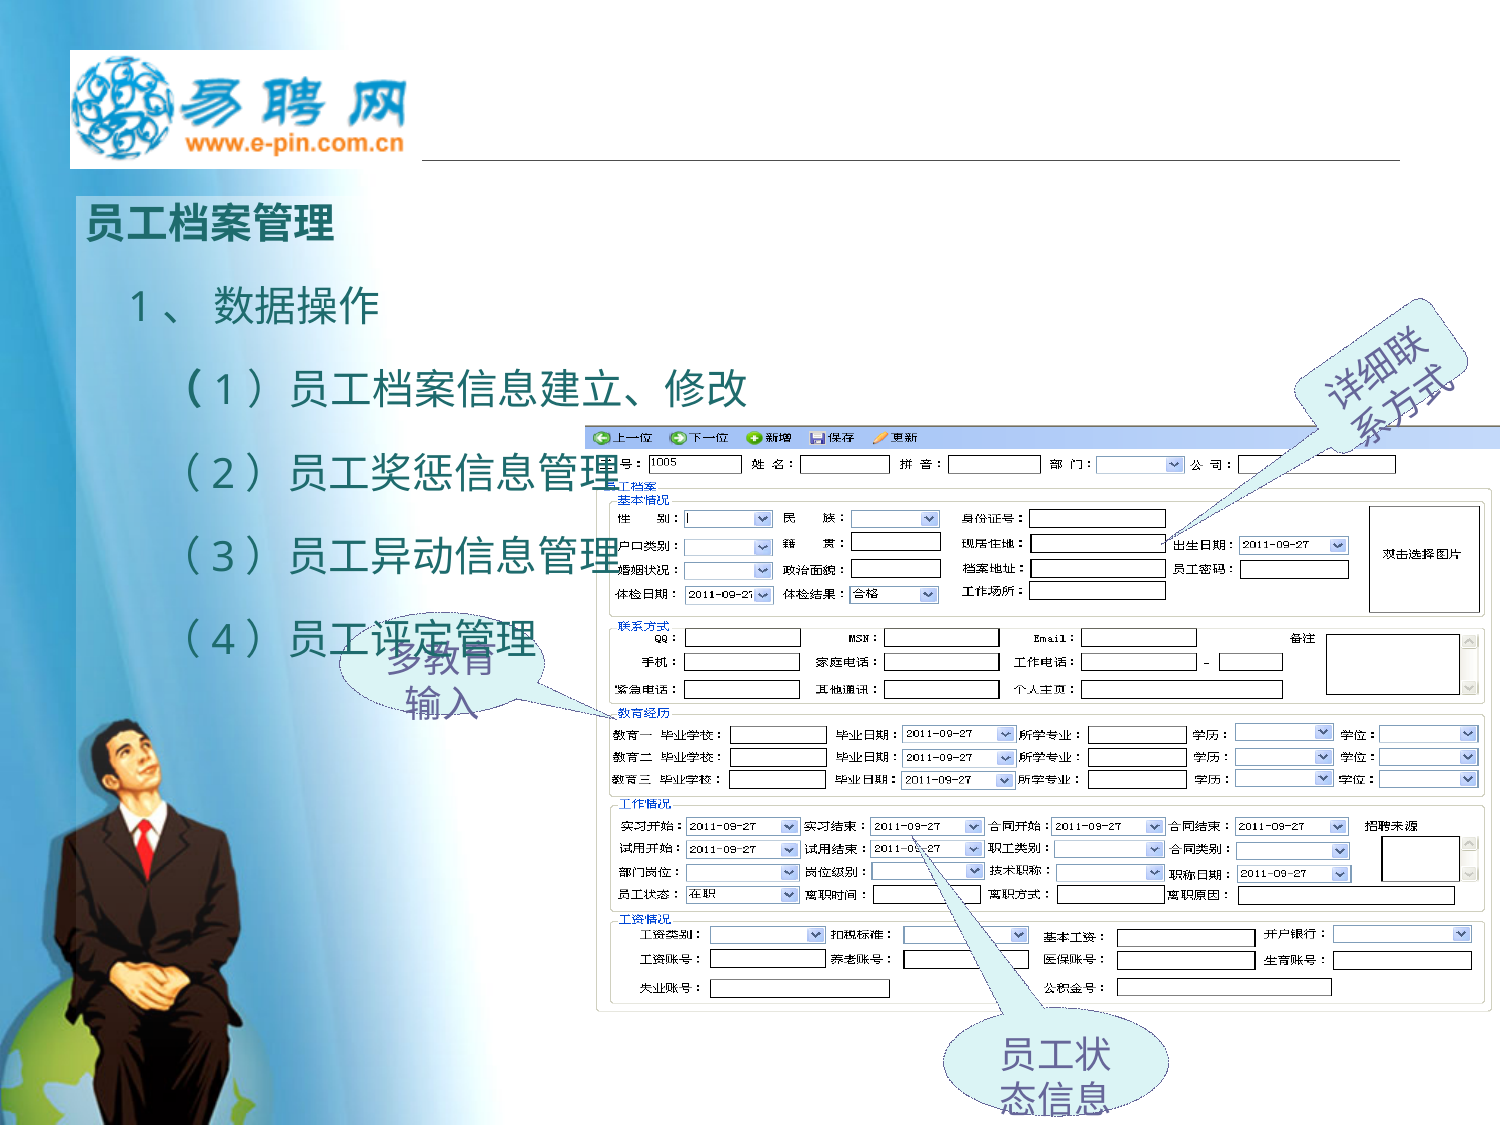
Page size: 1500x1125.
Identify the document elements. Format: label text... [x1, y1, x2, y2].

text_box 员工状态信息 [943, 1027, 1169, 1117]
text_box 详细联系方式 [1294, 298, 1468, 424]
picture [0, 0, 1500, 1125]
list 员工档案管理 1、 数据操作 （1）员工档案信息建立、修改 （2）员工奖惩信息管理 （3）员工异动信息管理 （4）员工评定管理 [11, 163, 880, 767]
